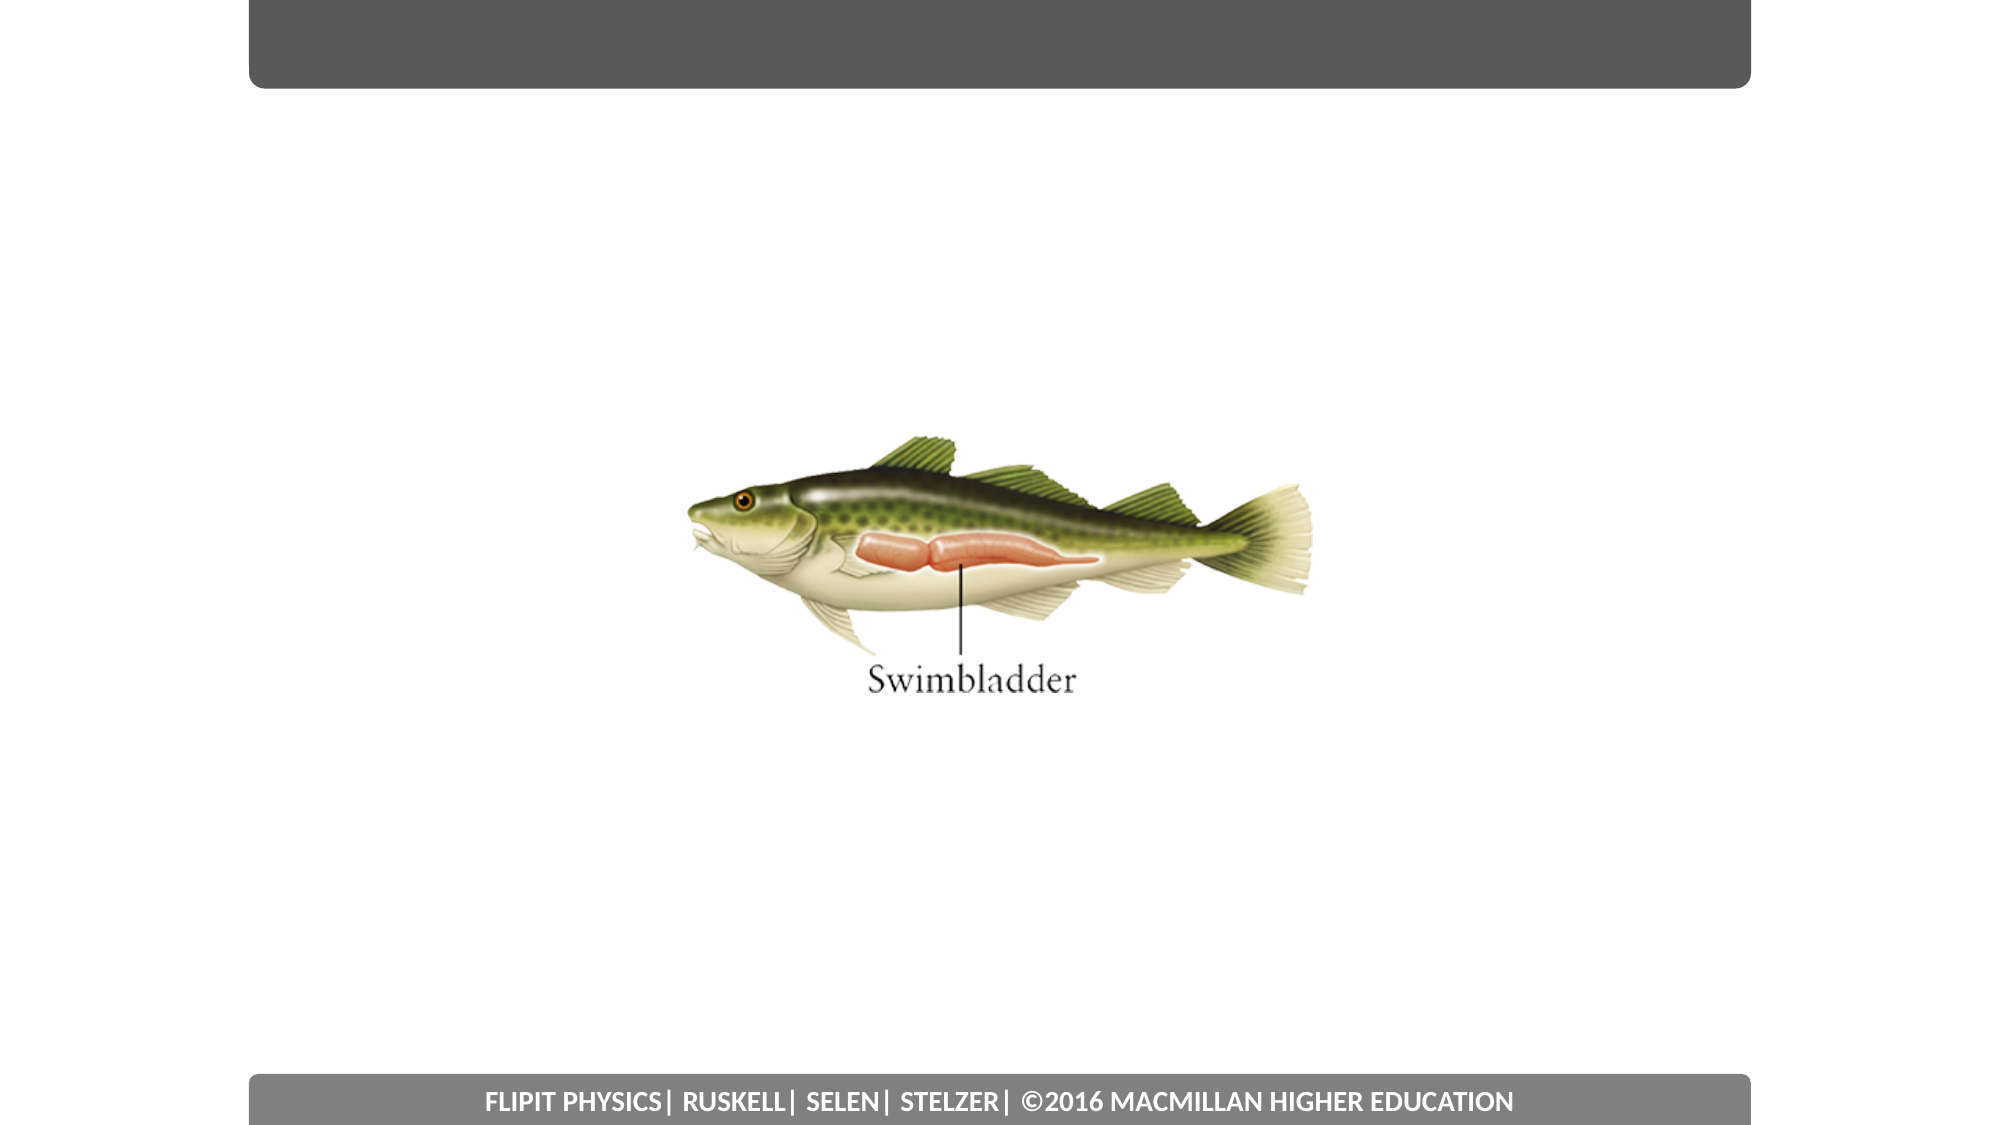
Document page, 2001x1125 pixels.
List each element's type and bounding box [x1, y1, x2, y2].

text_box [249, 1074, 1750, 1125]
picture [687, 432, 1313, 693]
text_box [248, 0, 1752, 89]
